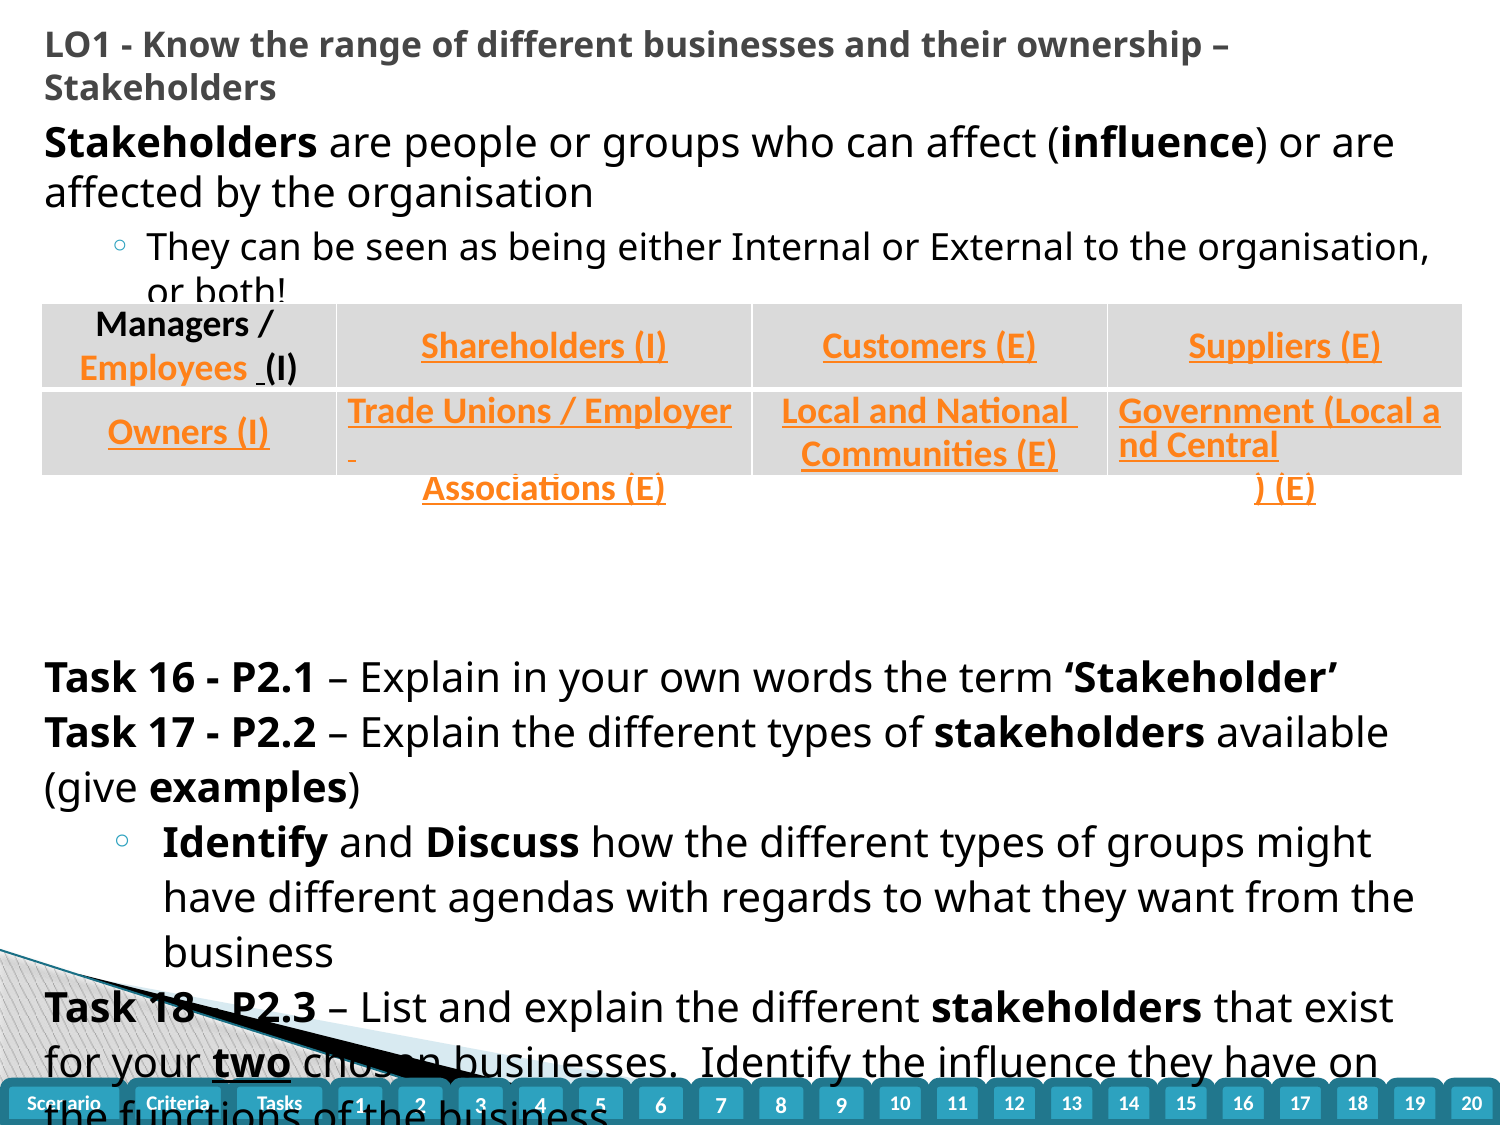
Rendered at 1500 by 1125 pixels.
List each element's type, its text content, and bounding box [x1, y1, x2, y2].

table_cell Trade Unions / Employer Associations (E) [337, 392, 751, 475]
list Stakeholders are people or groups who can affect (influence) or are affected by the organisation They can be seen as being either Internal or External to the organisation, or both! Task 16 - P2.1 – Explain in your own words the term ‘Stakeholder’ Task 17 - P2.2 – Explain the different types of stakeholders available (give examples) Identify and Discuss how the different types of groups might have different agendas with regards to what they want from the business Task 18 - P2.3 – List and explain the different stakeholders that exist for your two chosen businesses. Identify the influence they have on the functions of the business. [29, 108, 1459, 976]
table_cell Government (Local and Central) (E) [1108, 392, 1462, 475]
text_box LO1 - Know the range of different businesses and their ownership – Stakeholders [29, 27, 1463, 102]
table_cell Local and National Communities (E) [753, 392, 1107, 475]
table_header Managers / Employees (I) [42, 304, 336, 387]
table_cell Owners (I) [42, 392, 336, 475]
table_header Customers (E) [753, 304, 1107, 387]
table_header Shareholders (I) [337, 304, 751, 387]
table_header Suppliers (E) [1108, 304, 1462, 387]
